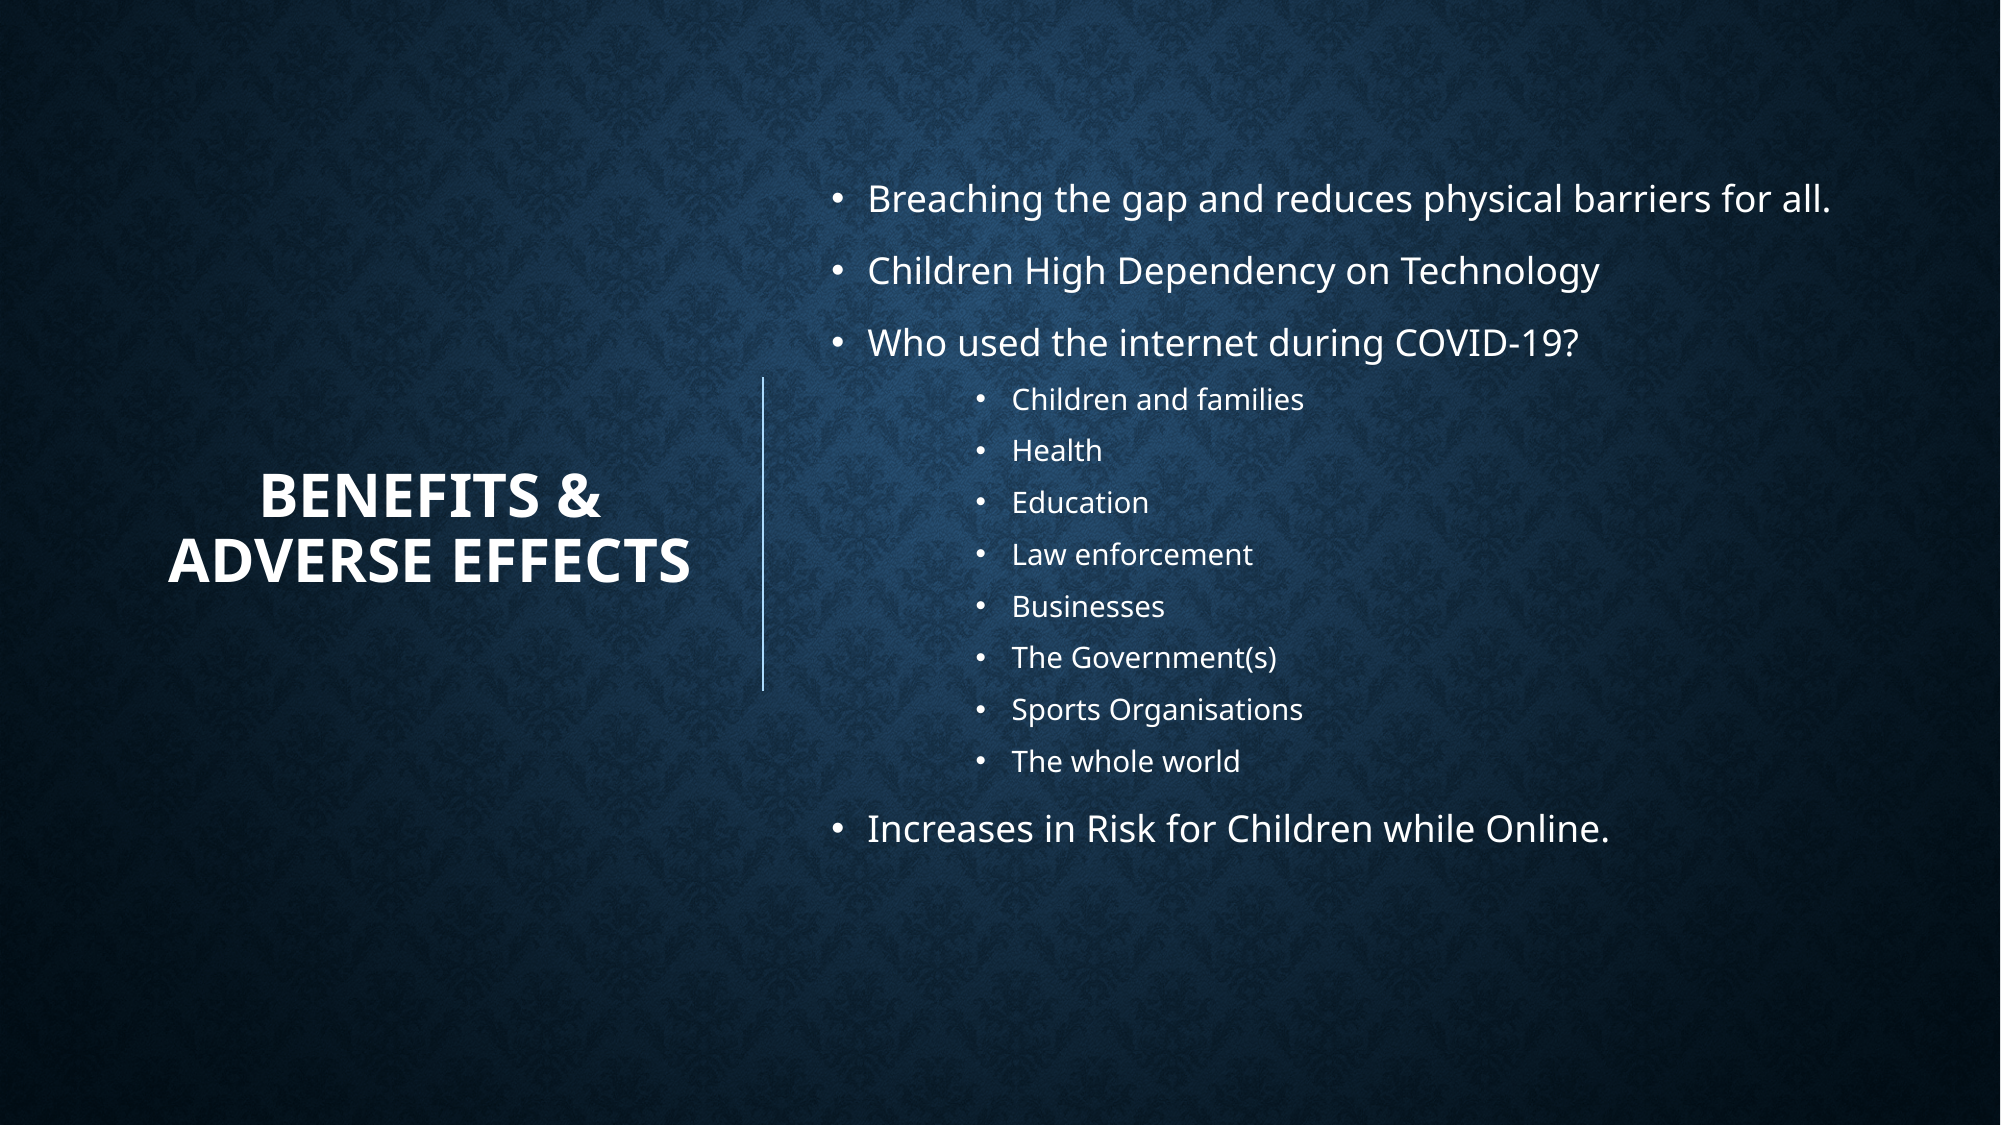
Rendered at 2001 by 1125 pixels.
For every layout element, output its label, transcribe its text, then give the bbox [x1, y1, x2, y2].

title BENEFITS & ADVERSE EFFECTS [149, 152, 711, 910]
text_box [0, 0, 2000, 1125]
list Breaching the gap and reduces physical barriers for all. Children High Dependency on Technology Who used the internet during COVID-19? Children and families Health Education Law enforcement Businesses The Government(s) Sports Organisations The whole world Increases in Risk for Children while Online. [816, 159, 1849, 911]
